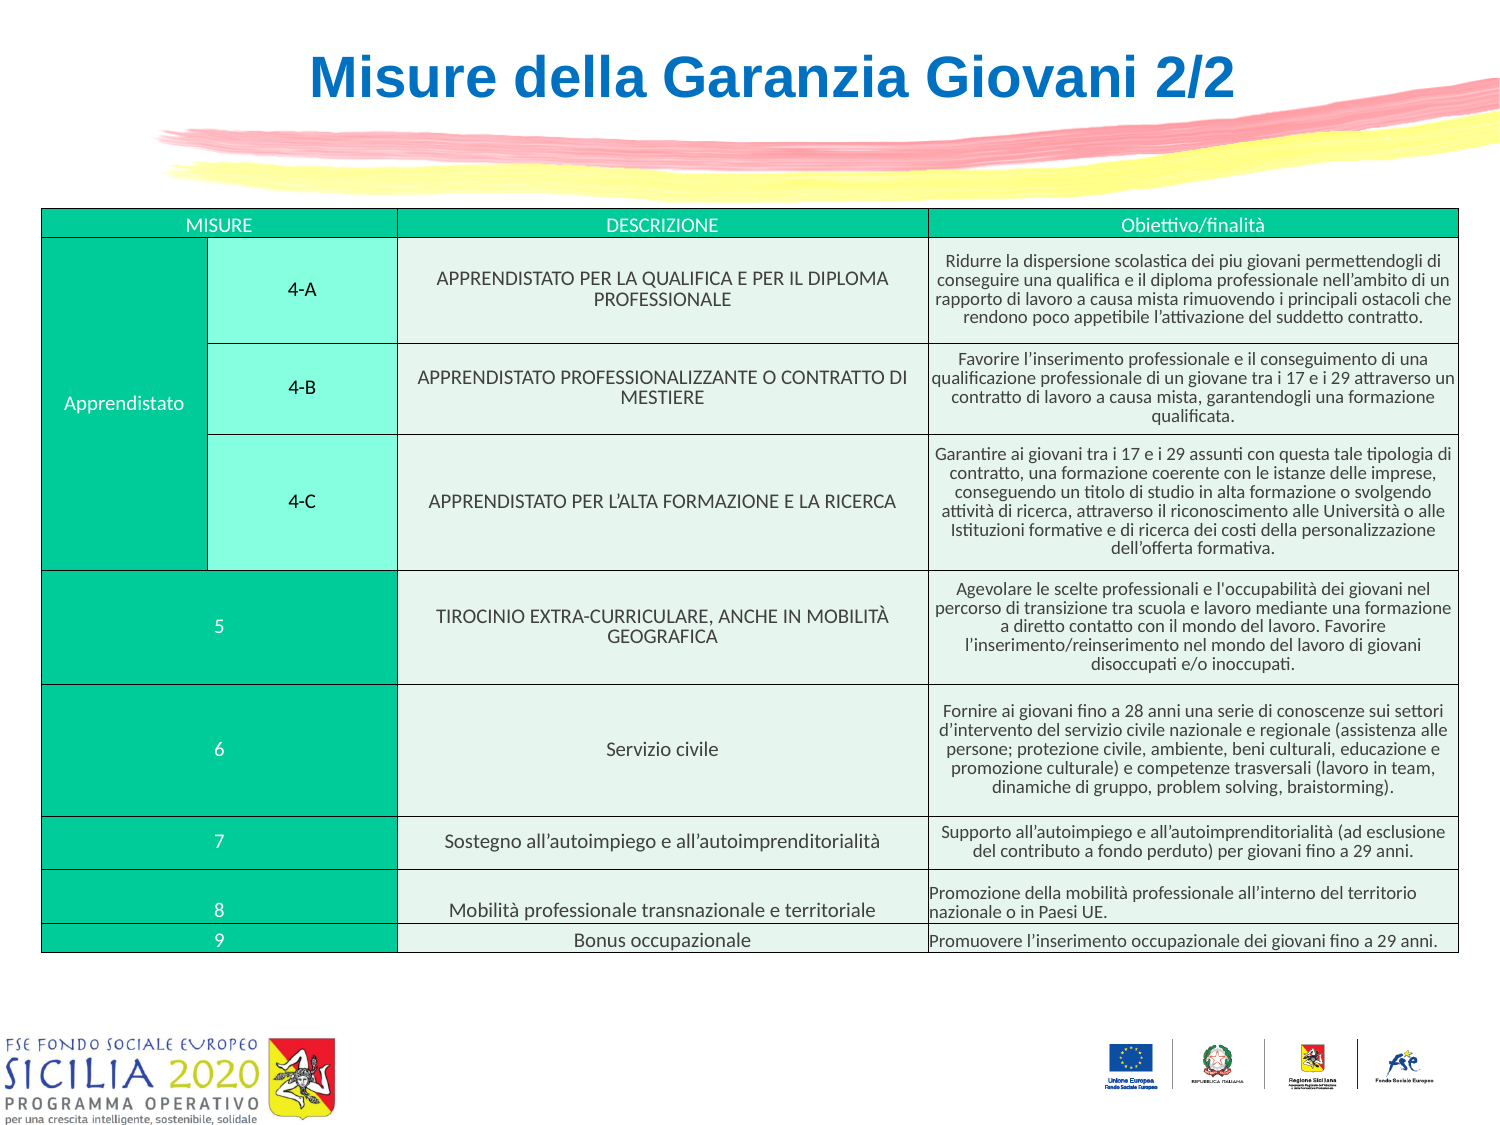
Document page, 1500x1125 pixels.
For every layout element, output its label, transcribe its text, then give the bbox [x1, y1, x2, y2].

table_cell Ridurre la dispersione scolastica dei piu giovani permettendogli di conseguire una qualifica e il diploma professionale nell’ambito di un rapporto di lavoro a causa mista rimuovendo i principali ostacoli che rendono poco appetibile l’attivazione del suddetto contratto. [929, 238, 1458, 343]
table_cell Promuovere l’inserimento occupazionale dei giovani fino a 29 anni. [929, 924, 1458, 952]
table_cell APPRENDISTATO PER L’ALTA FORMAZIONE E LA RICERCA [398, 435, 928, 570]
table_cell 4-B [208, 344, 397, 434]
table_cell Promozione della mobilità professionale all’interno del territorio nazionale o in Paesi UE. [929, 870, 1458, 923]
text_box Misure della Garanzia Giovani 2/2 [47, 36, 1500, 118]
table_cell Supporto all’autoimpiego e all’autoimprenditorialità (ad esclusione del contributo a fondo perduto) per giovani fino a 29 anni. [929, 817, 1458, 869]
table_cell Sostegno all’autoimpiego e all’autoimprenditorialità [398, 817, 928, 869]
table_cell 4-C [208, 435, 397, 570]
table_header MISURE [42, 209, 397, 237]
table_header DESCRIZIONE [398, 209, 928, 237]
table_cell 4-A [208, 238, 397, 343]
table_cell 7 [42, 817, 397, 869]
table_cell 9 [42, 924, 397, 952]
picture [100, 78, 1500, 208]
picture [1080, 1035, 1447, 1106]
table_cell Agevolare le scelte professionali e l'occupabilità dei giovani nel percorso di transizione tra scuola e lavoro mediante una formazione a diretto contatto con il mondo del lavoro. Favorire l’inserimento/reinserimento nel mondo del lavoro di giovani disoccupati e/o inoccupati. [929, 571, 1458, 684]
table_cell Garantire ai giovani tra i 17 e i 29 assunti con questa tale tipologia di contratto, una formazione coerente con le istanze delle imprese, conseguendo un titolo di studio in alta formazione o svolgendo attività di ricerca, attraverso il riconoscimento alle Università o alle Istituzioni formative e di ricerca dei costi della personalizzazione dell’offerta formativa. [929, 435, 1458, 570]
table_cell APPRENDISTATO PROFESSIONALIZZANTE O CONTRATTO DI MESTIERE [398, 344, 928, 434]
table_cell TIROCINIO EXTRA-CURRICULARE, ANCHE IN MOBILITÀ GEOGRAFICA [398, 571, 928, 684]
table_cell 5 [42, 571, 397, 684]
table_header Obiettivo/finalità [929, 209, 1458, 237]
table_cell 6 [42, 685, 397, 816]
table_cell 8 [42, 870, 397, 923]
table_cell Servizio civile [398, 685, 928, 816]
table_cell APPRENDISTATO PER LA QUALIFICA E PER IL DIPLOMA PROFESSIONALE [398, 238, 928, 343]
table_cell Mobilità professionale transnazionale e territoriale [398, 870, 928, 923]
table_cell Favorire l’inserimento professionale e il conseguimento di una qualificazione professionale di un giovane tra i 17 e i 29 attraverso un contratto di lavoro a causa mista, garantendogli una formazione qualificata. [929, 344, 1458, 434]
table_cell Apprendistato [42, 238, 207, 570]
table_cell Bonus occupazionale [398, 924, 928, 952]
table_cell Fornire ai giovani fino a 28 anni una serie di conoscenze sui settori d’intervento del servizio civile nazionale e regionale (assistenza alle persone; protezione civile, ambiente, beni culturali, educazione e promozione culturale) e competenze trasversali (lavoro in team, dinamiche di gruppo, problem solving, braistorming). [929, 685, 1458, 816]
picture [0, 1032, 347, 1125]
